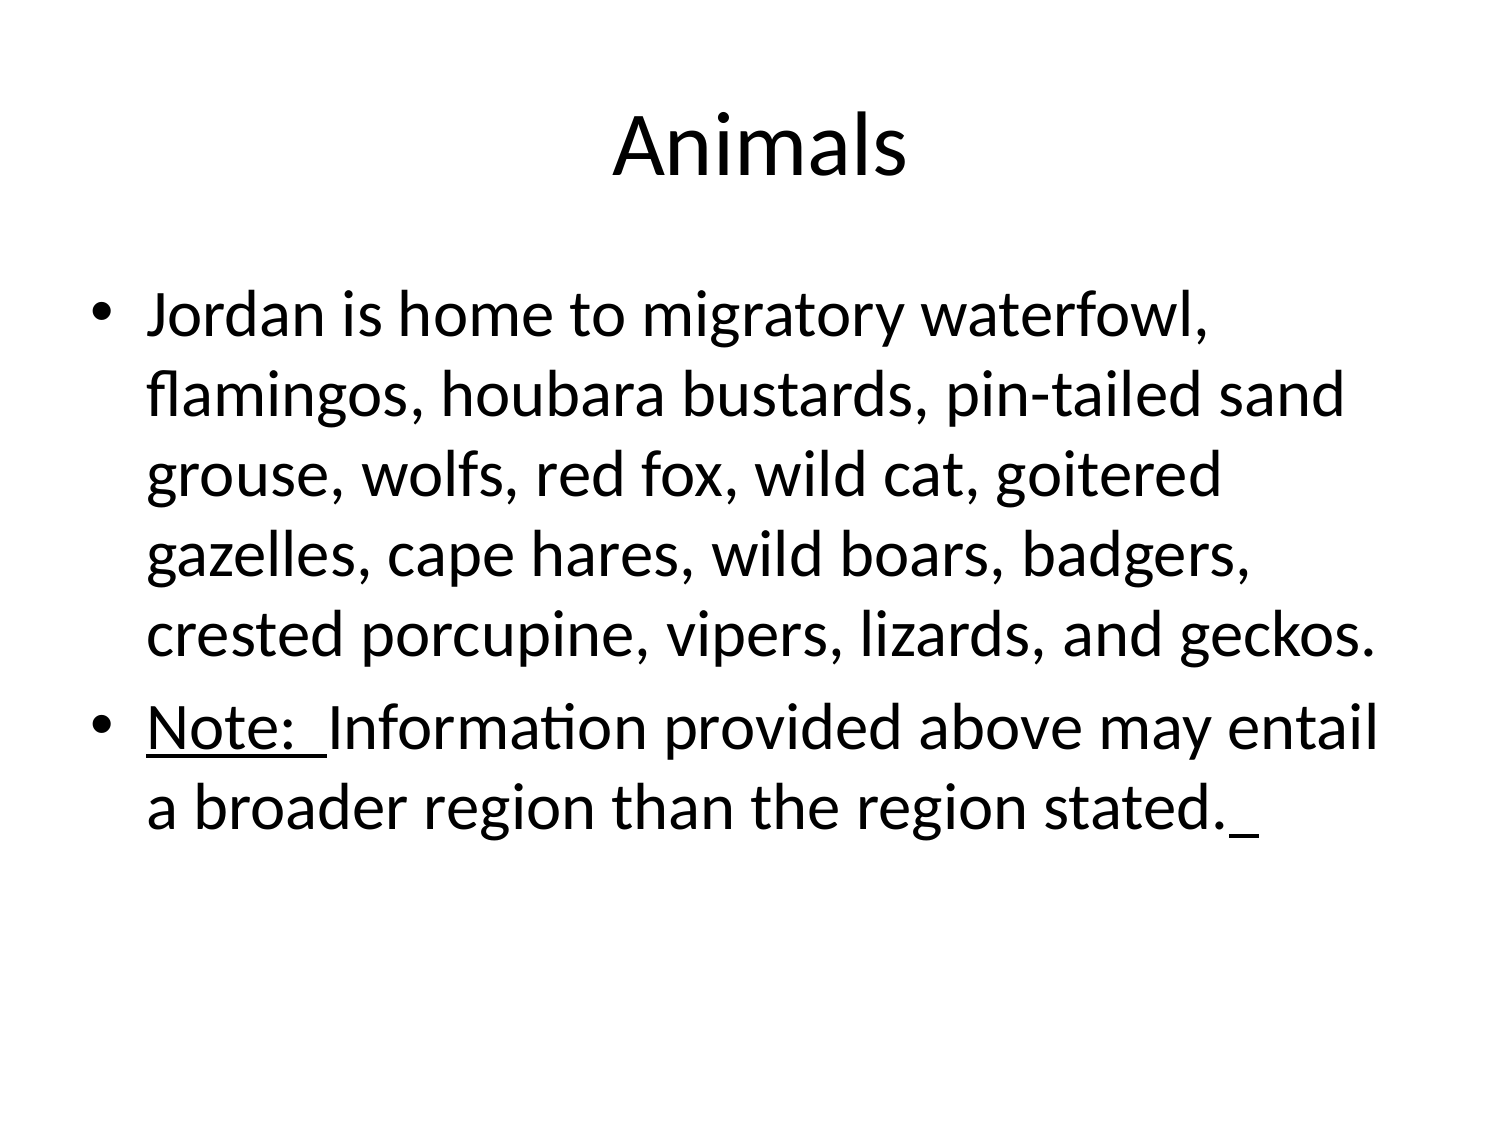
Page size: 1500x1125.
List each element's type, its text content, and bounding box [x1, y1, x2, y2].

title Animals [75, 45, 1425, 233]
list Jordan is home to migratory waterfowl, flamingos, houbara bustards, pin-tailed sand grouse, wolfs, red fox, wild cat, goitered gazelles, cape hares, wild boars, badgers, crested porcupine, vipers, lizards, and geckos. Note: Information provided above may entail a broader region than the region stated. [75, 262, 1425, 1005]
